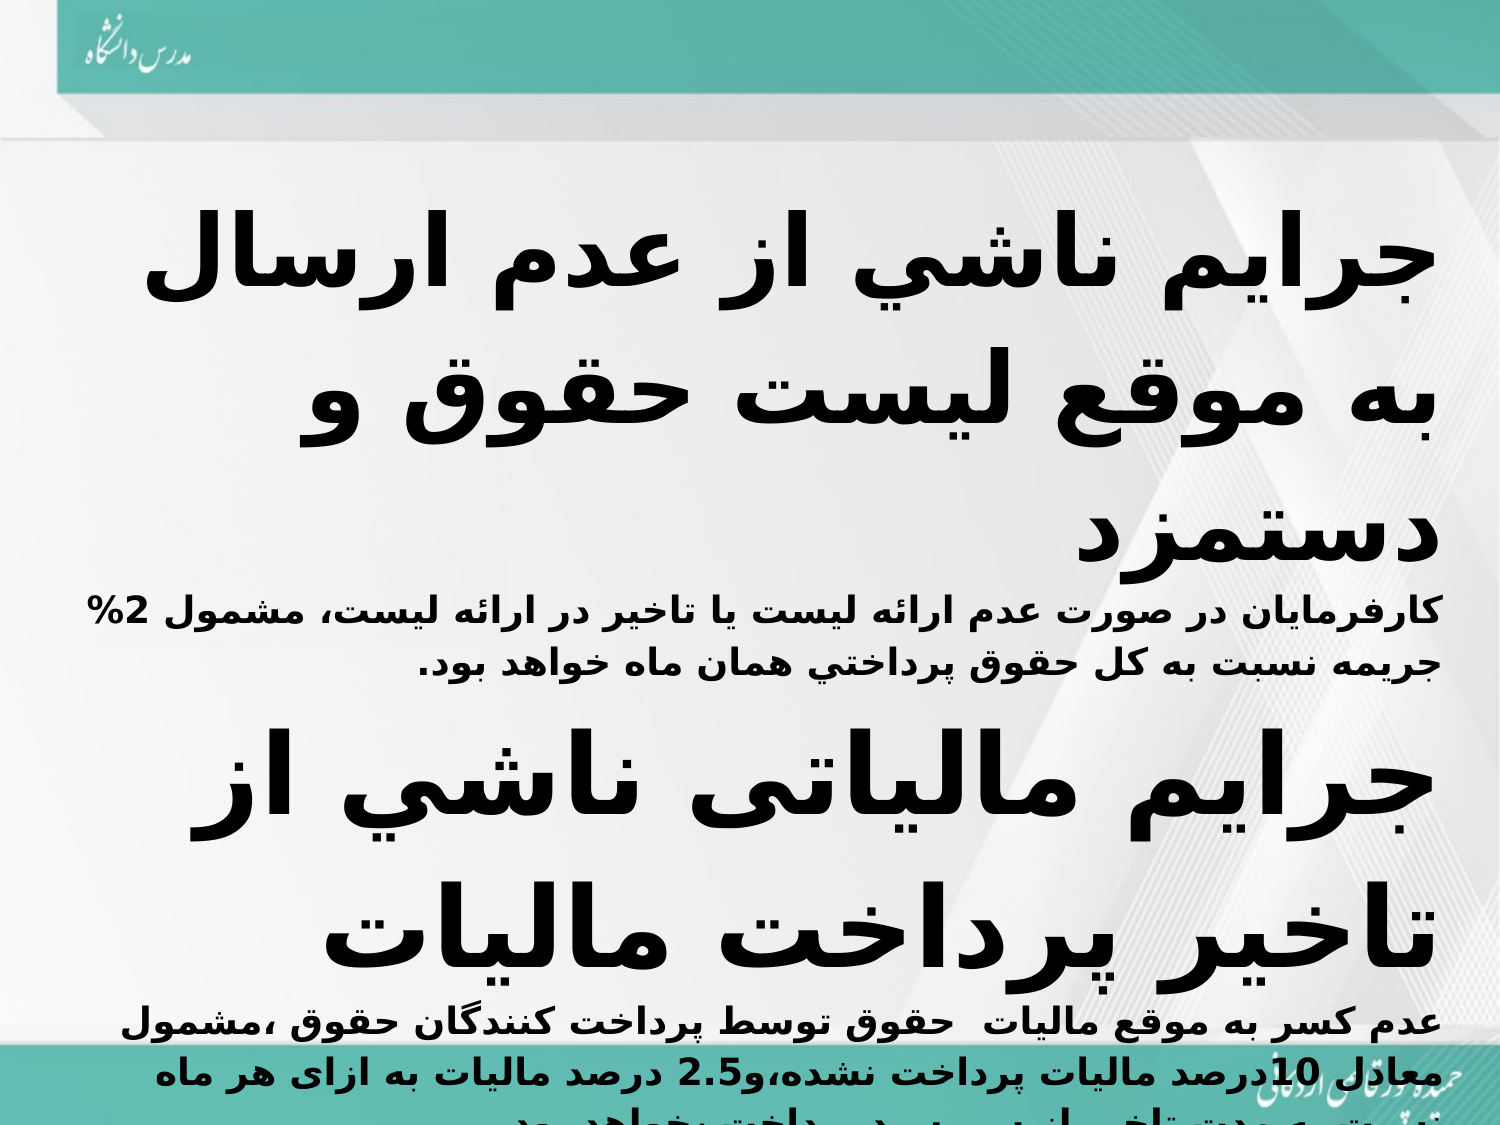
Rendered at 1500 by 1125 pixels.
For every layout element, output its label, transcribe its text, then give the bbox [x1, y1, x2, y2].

text_box جرايم ناشي از عدم ارسال به موقع ليست حقوق و دستمزد کارفرمايان در صورت عدم ارائه ليست يا تاخير در ارائه ليست، مشمول 2% جريمه نسبت به کل حقوق پرداختي همان ماه خواهد بود. جرايم مالیاتی ناشي از تاخير پرداخت مالیات عدم کسر به موقع مالیات حقوق توسط پرداخت کنندگان حقوق ،مشمول معادل 10درصد مالیات پرداخت نشده،و2.5 درصد مالیات به ازای هر ماه نسبت به مدت تاخیر از سررسید پرداخت ،خواهد بود. [41, 42, 1459, 1125]
picture [0, 0, 1500, 1125]
